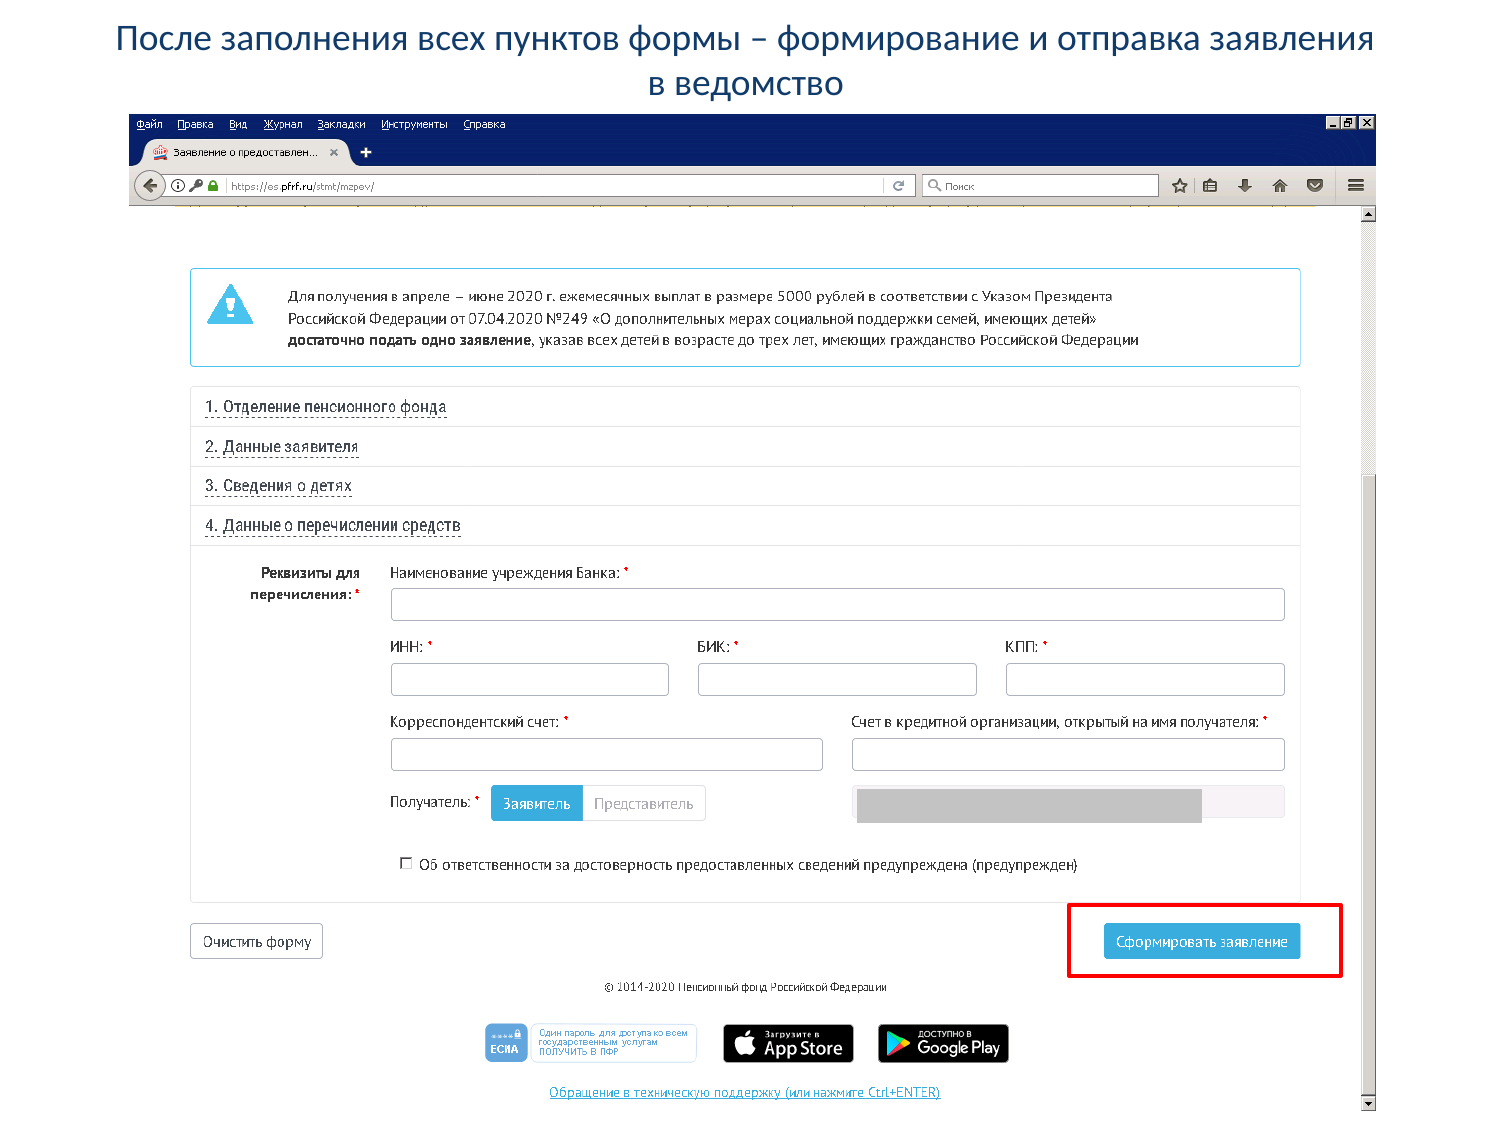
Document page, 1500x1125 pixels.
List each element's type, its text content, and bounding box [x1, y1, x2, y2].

text_box После заполнения всех пунктов формы – формирование и отправка заявления в ведомство [29, 5, 1471, 111]
picture [129, 114, 1377, 1111]
